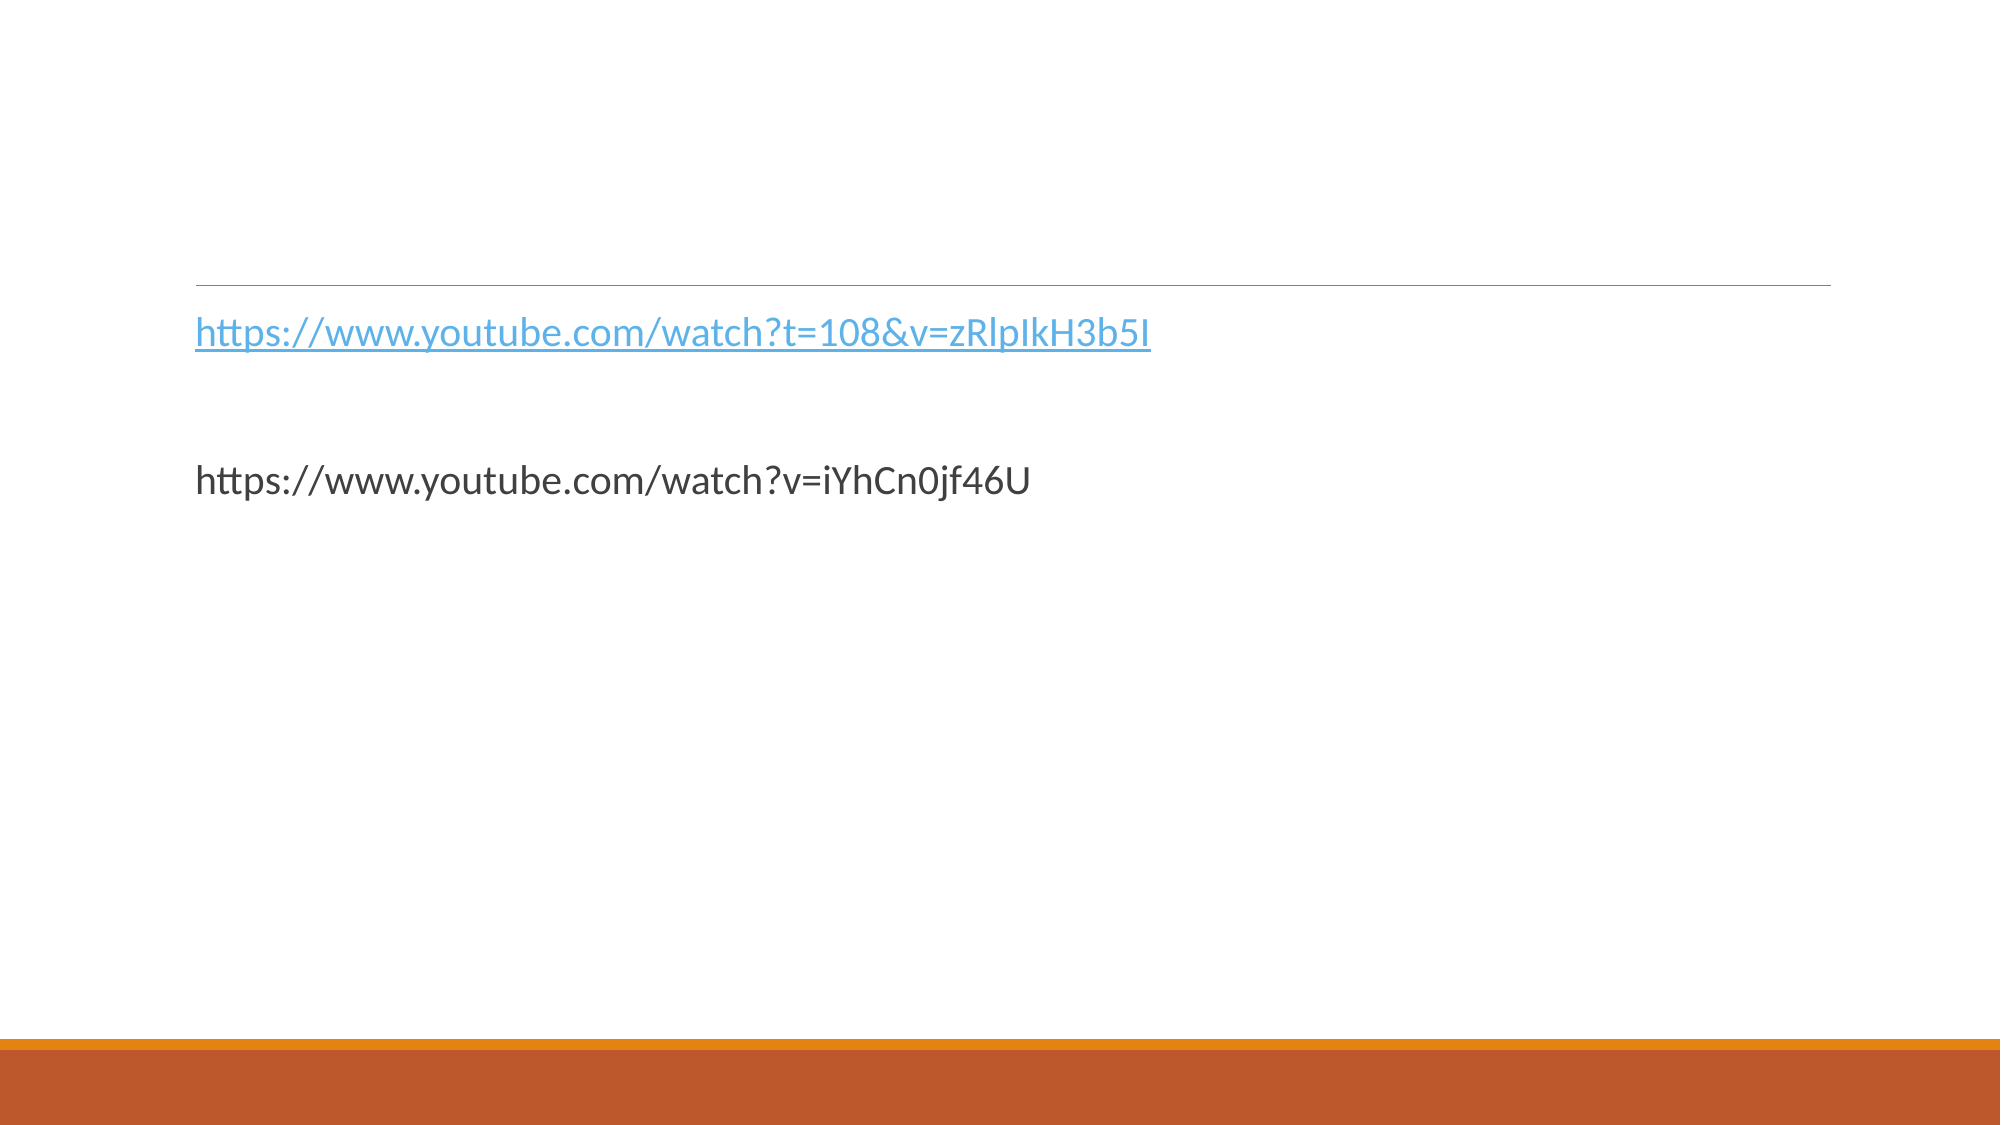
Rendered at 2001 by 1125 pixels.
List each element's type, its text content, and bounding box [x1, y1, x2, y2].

list https://www.youtube.com/watch?t=108&v=zRlpIkH3b5I https://www.youtube.com/watch?v=iYhCn0jf46U [180, 302, 1830, 963]
